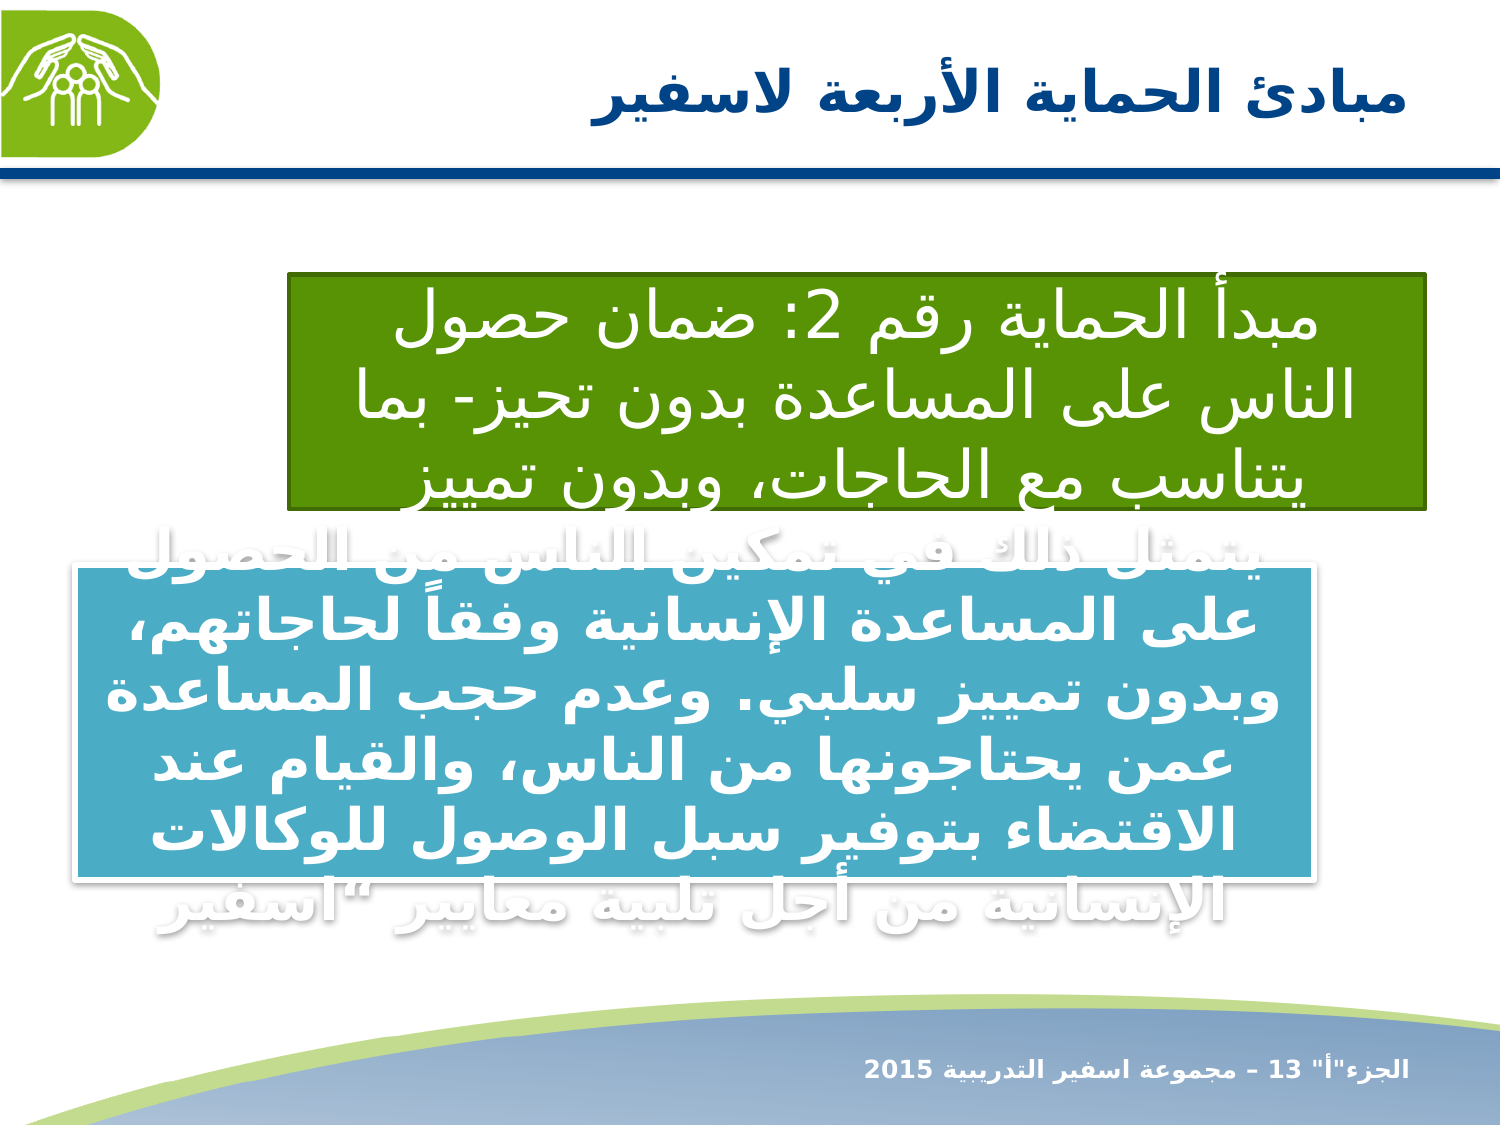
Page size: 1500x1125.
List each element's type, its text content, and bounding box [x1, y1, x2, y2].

picture [0, 9, 75, 158]
text_box مبدأ الحماية رقم 2: ضمان حصول الناس على المساعدة بدون تحيز- بما يتناسب مع الحاجات، وبدون تمييز [287, 272, 1427, 511]
picture [0, 992, 1500, 1125]
title مبادئ الحماية الأربعة لاسفير [75, 0, 1425, 178]
footer الجزء"أ" 13 – مجموعة اسفير التدريبية 2015 [679, 1038, 1425, 1099]
text_box يتمثل ذلك في تمكين الناس من الحصول على المساعدة الإنسانية وفقاً لحاجاتهم، وبدون تمييز سلبي. وعدم حجب المساعدة عمن يحتاجونها من الناس، والقيام عند الاقتضاء بتوفير سبل الوصول للوكالات الإنسانية من أجل تلبية معايير “اسفير [72, 562, 1317, 883]
